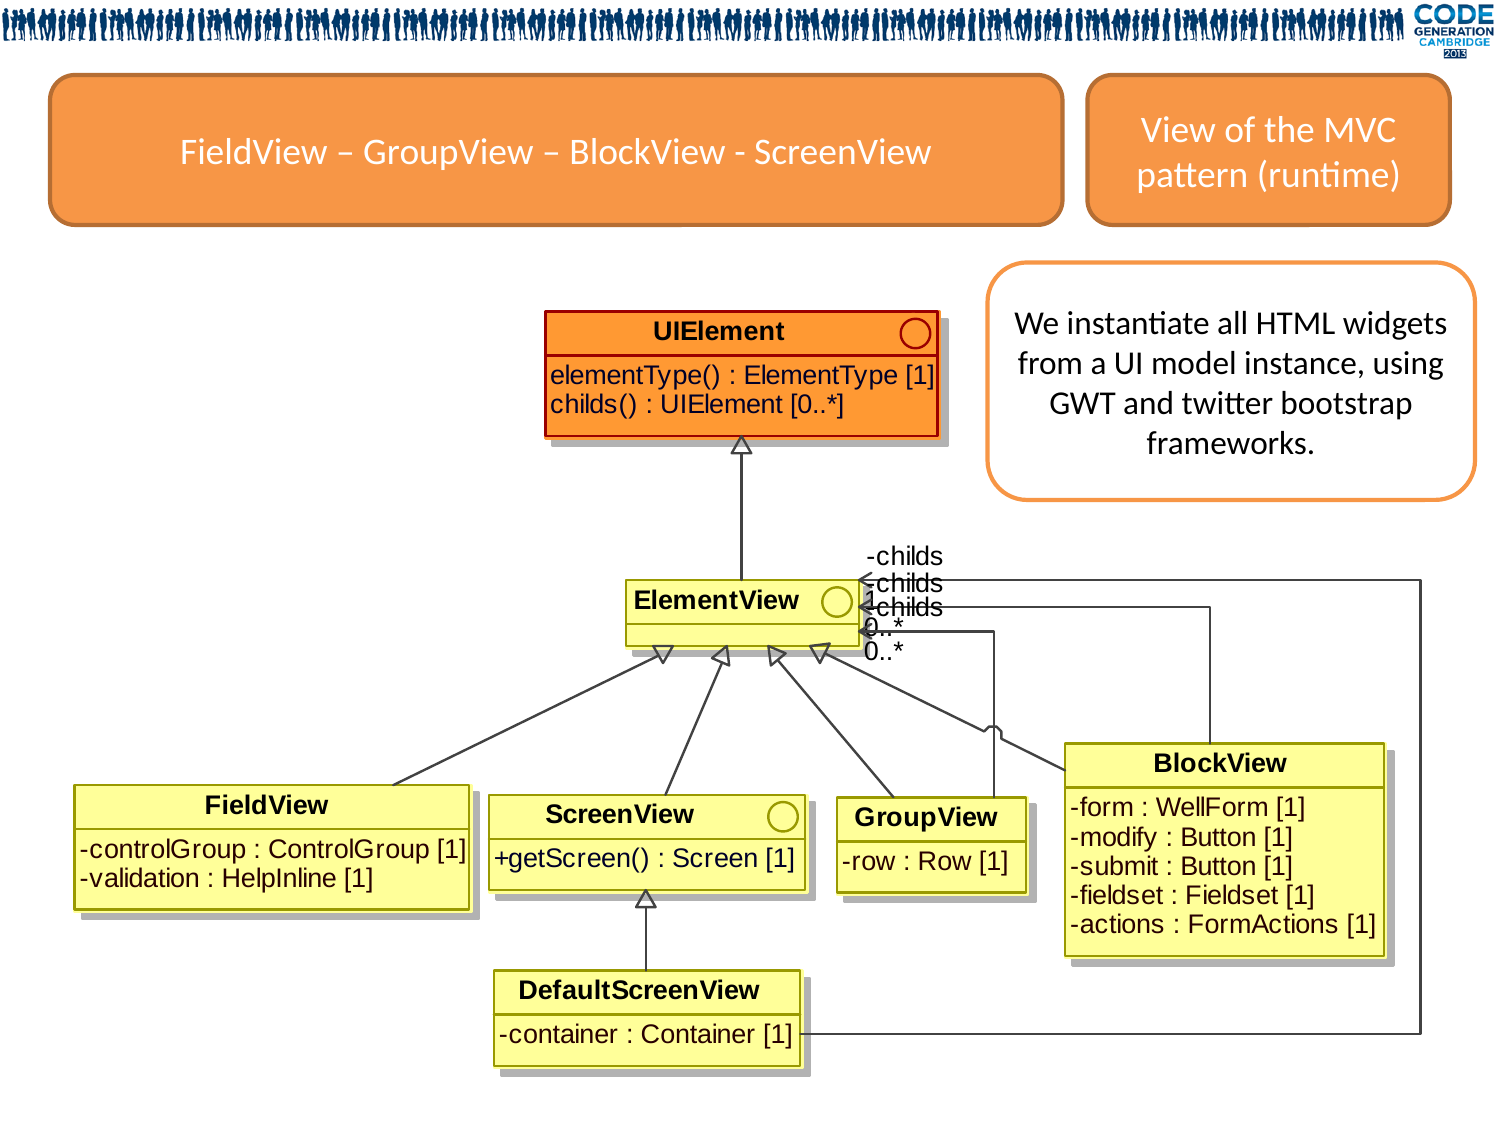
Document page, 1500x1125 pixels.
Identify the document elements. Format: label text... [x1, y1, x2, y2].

picture [0, 0, 1500, 75]
text_box We instantiate all HTML widgets from a UI model instance, using GWT and twitter bootstrap frameworks. [997, 260, 1478, 498]
text_box FieldView – GroupView – BlockView - ScreenView [47, 72, 1065, 228]
picture [49, 274, 1451, 1084]
text_box View of the MVC pattern (runtime) [1085, 72, 1453, 228]
